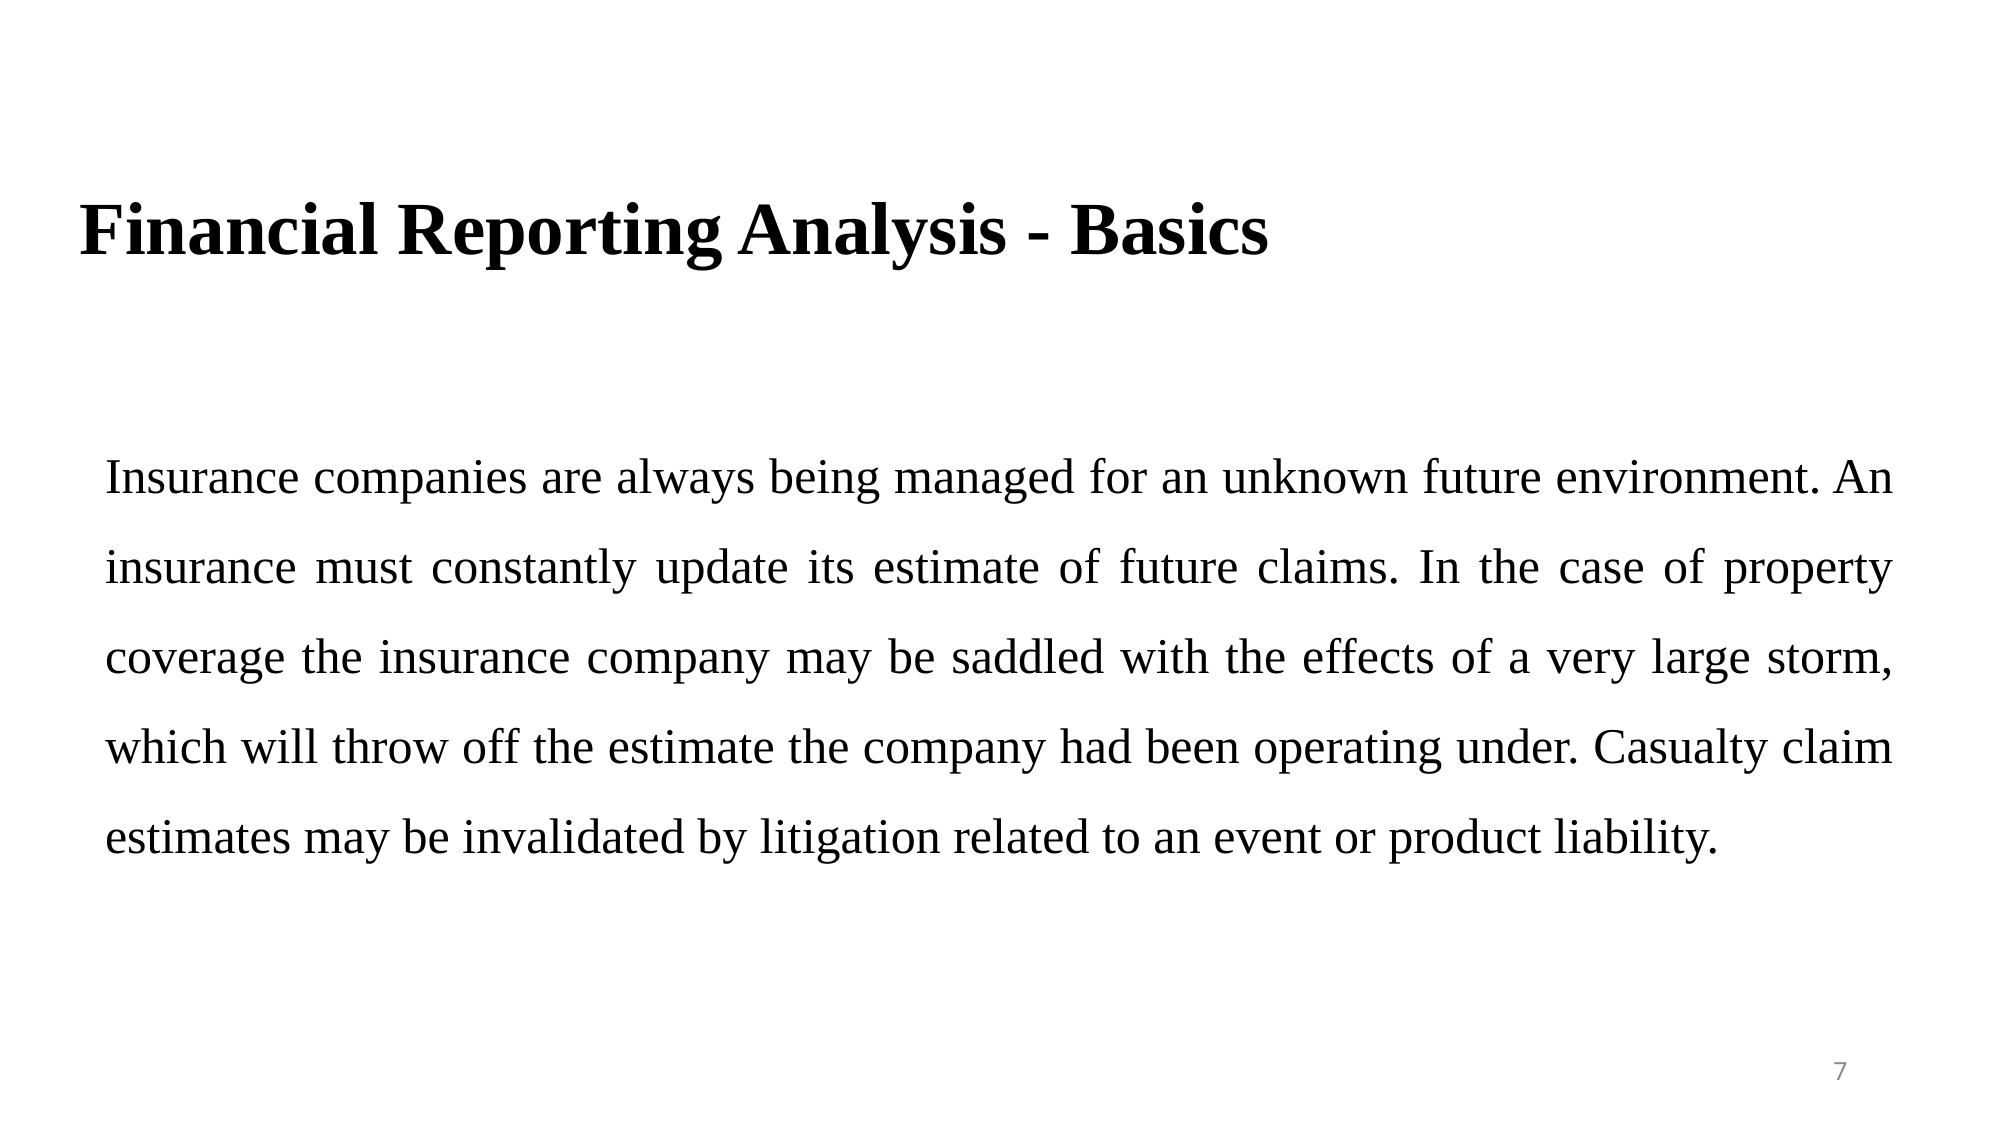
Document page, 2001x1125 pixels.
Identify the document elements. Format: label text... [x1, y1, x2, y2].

list Insurance companies are always being managed for an unknown future environment. An insurance must constantly update its estimate of future claims. In the case of property coverage the insurance company may be saddled with the effects of a very large storm, which will throw off the estimate the company had been operating under. Casualty claim estimates may be invalidated by litigation related to an event or product liability. [90, 312, 1910, 965]
slide_number 7 [1412, 1042, 1863, 1103]
title Financial Reporting Analysis - Basics [64, 146, 2000, 315]
